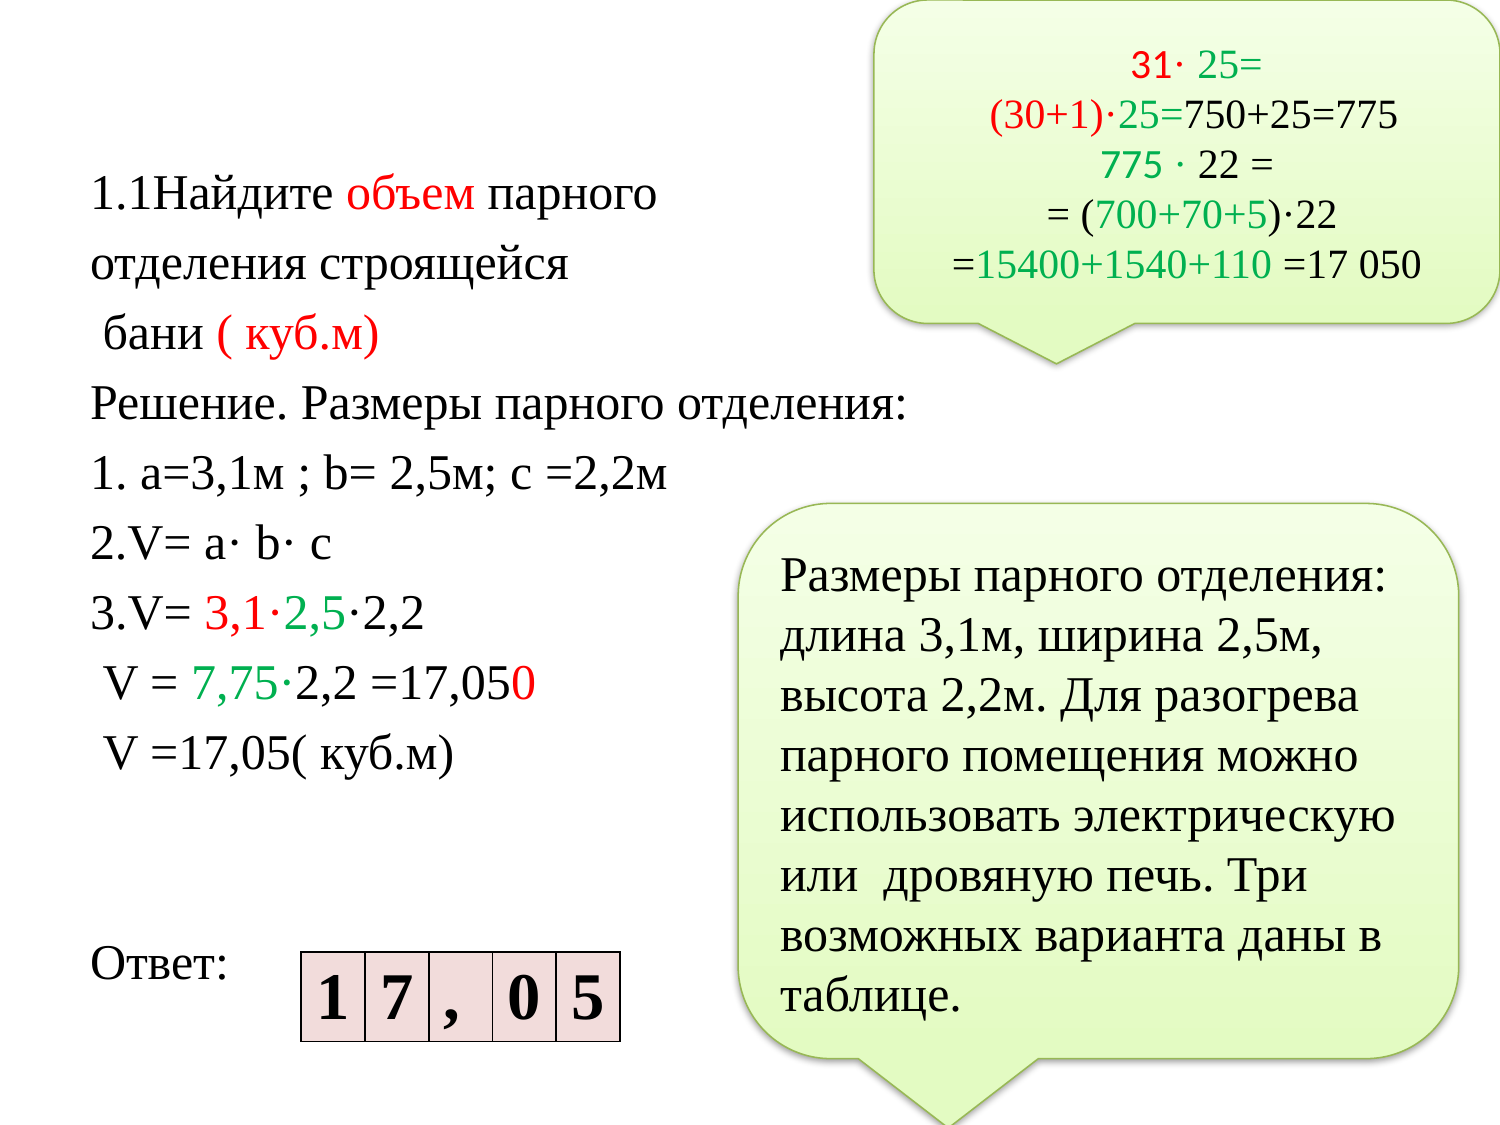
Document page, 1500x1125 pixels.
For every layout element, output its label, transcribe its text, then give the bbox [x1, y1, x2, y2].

table_header 0 [493, 953, 555, 1041]
table_header 1 [302, 953, 364, 1041]
table_header 7 [366, 953, 428, 1041]
text_box Размеры парного отделения: длина 3,1м, ширина 2,5м, высота 2,2м. Для разогрева парного помещения можно использовать электрическую или дровяную печь. Три возможных варианта даны в таблице. [737, 502, 1460, 1125]
table_header , [430, 953, 492, 1041]
table_header 5 [557, 953, 619, 1041]
list 1.1Найдите объем парного отделения строящейся бани ( куб.м) Решение. Размеры парного отделения: 1. a=3,1м ; b= 2,5м; c =2,2м 2.V= a· b· c 3.V= 3,1·2,5·2,2 V = 7,75·2,2 =17,050 V =17,05( куб.м) Ответ: [75, 90, 1447, 1005]
text_box 31· 25= (30+1)·25=750+25=775 775 · 22 = = (700+70+5)·22 =15400+1540+110 =17 050 [873, 0, 1500, 365]
